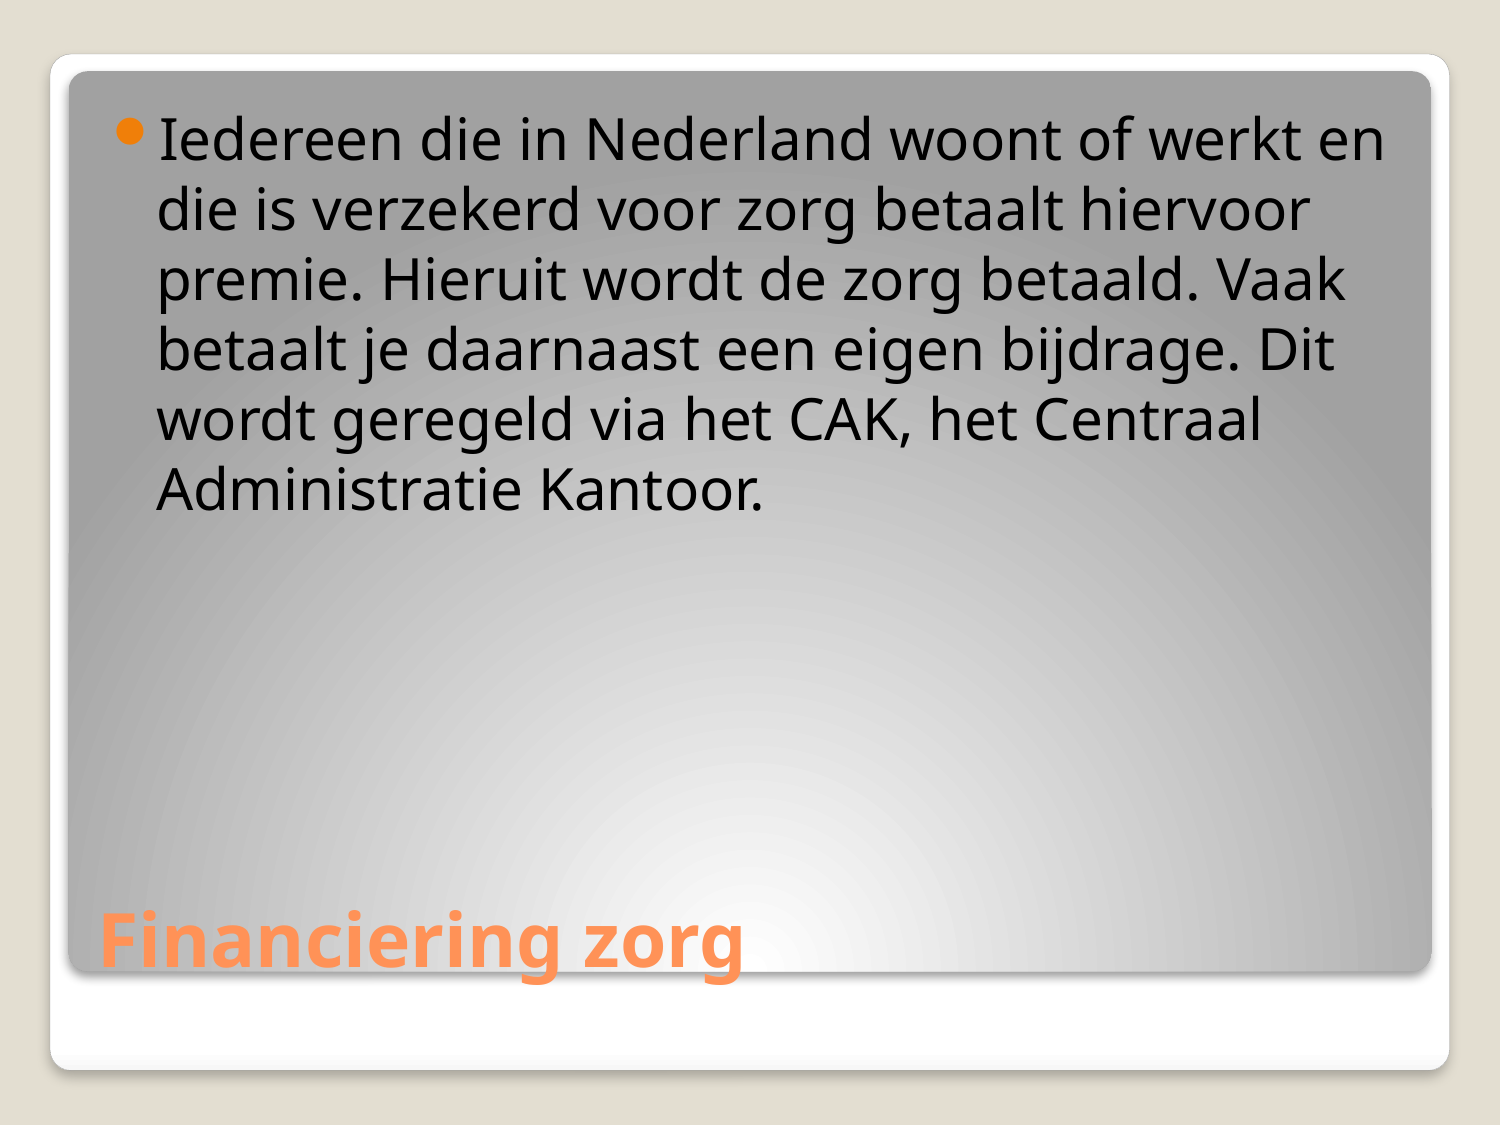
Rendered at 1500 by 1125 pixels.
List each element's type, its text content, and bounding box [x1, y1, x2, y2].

list Iedereen die in Nederland woont of werkt en die is verzekerd voor zorg betaalt hiervoor premie. Hieruit wordt de zorg betaald. Vaak betaalt je daarnaast een eigen bijdrage. Dit wordt geregeld via het CAK, het Centraal Administratie Kantoor. [82, 86, 1425, 774]
title Financiering zorg [82, 817, 1425, 990]
